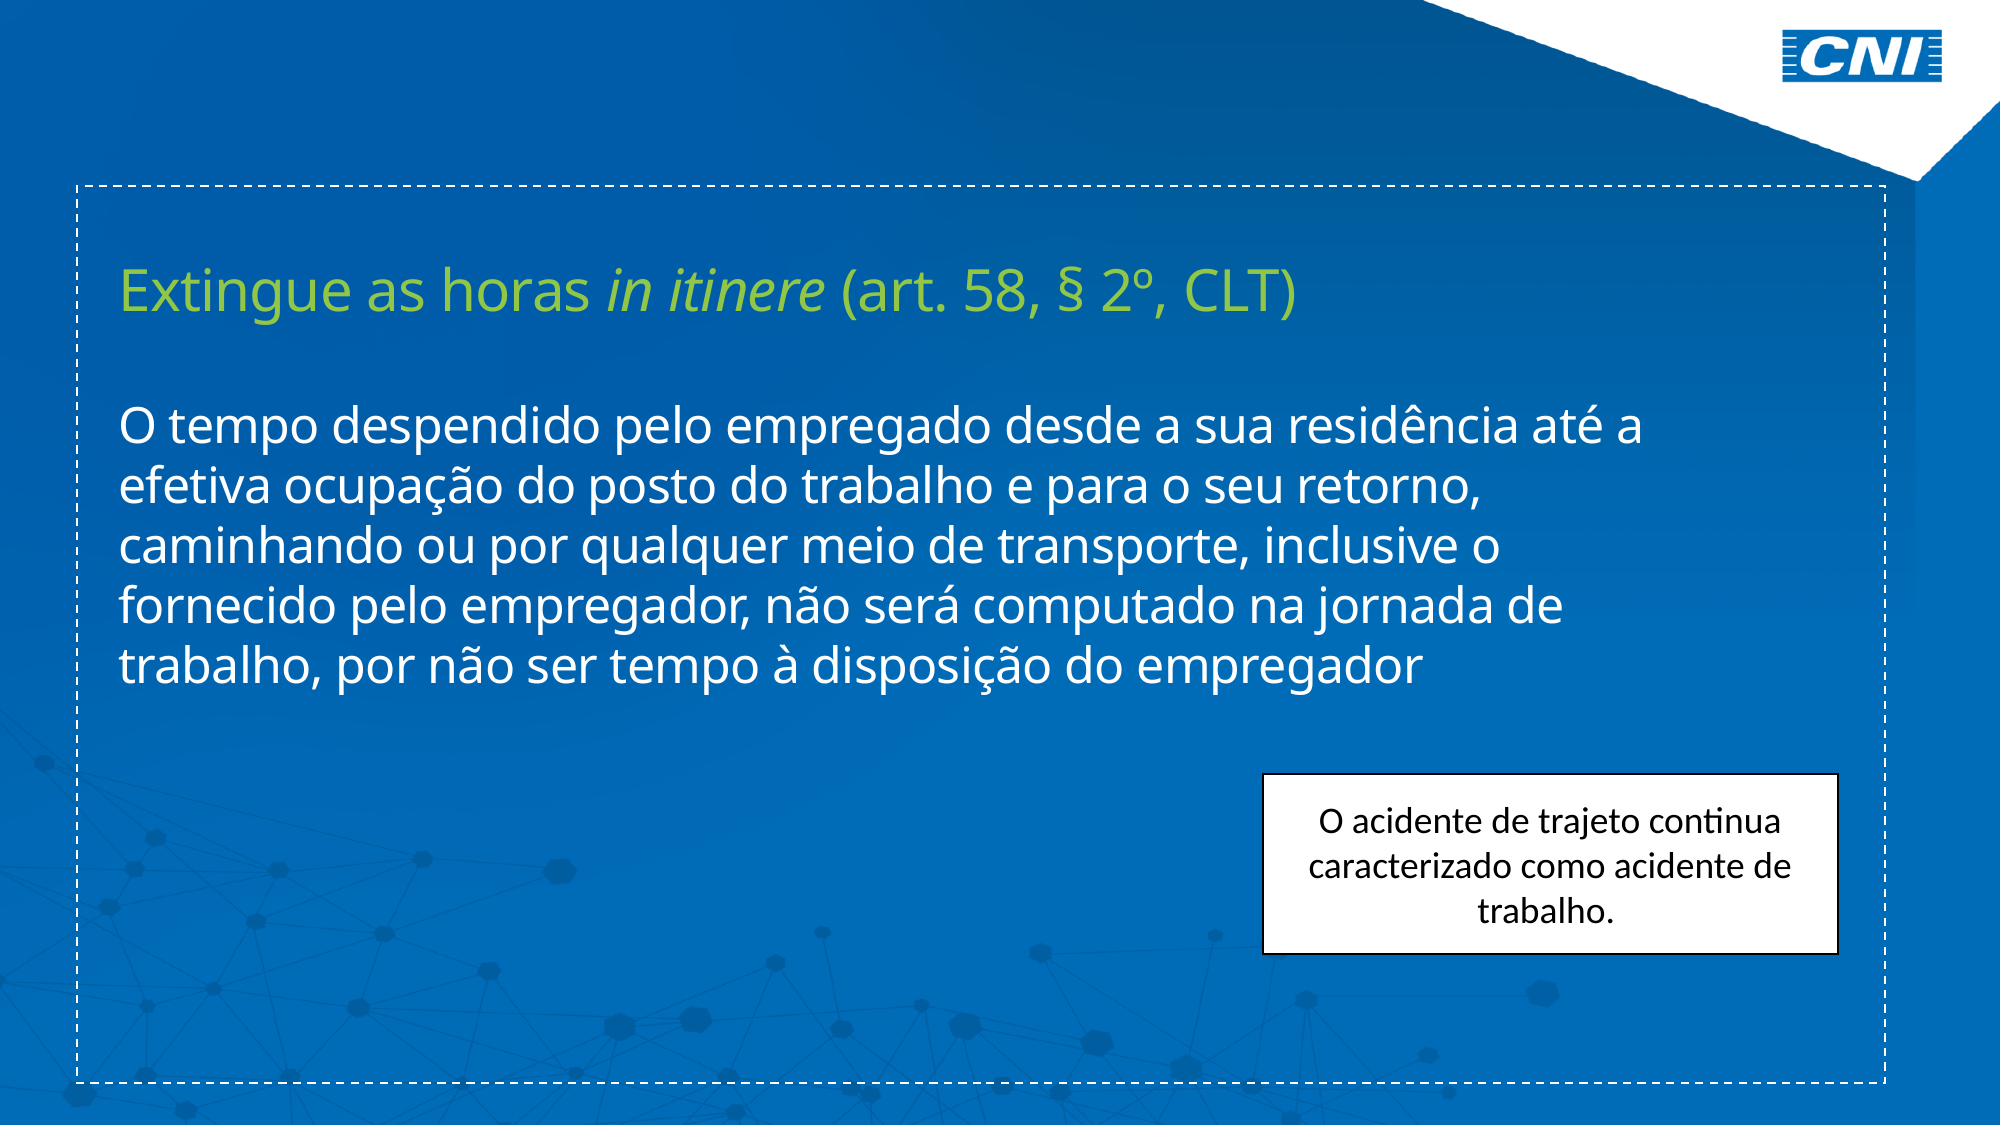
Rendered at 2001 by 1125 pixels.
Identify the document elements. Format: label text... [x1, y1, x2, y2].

picture [0, 0, 2000, 1125]
text_box O acidente de trajeto continua caracterizado como acidente de trabalho. [1262, 773, 1839, 955]
text_box [76, 185, 1886, 1084]
